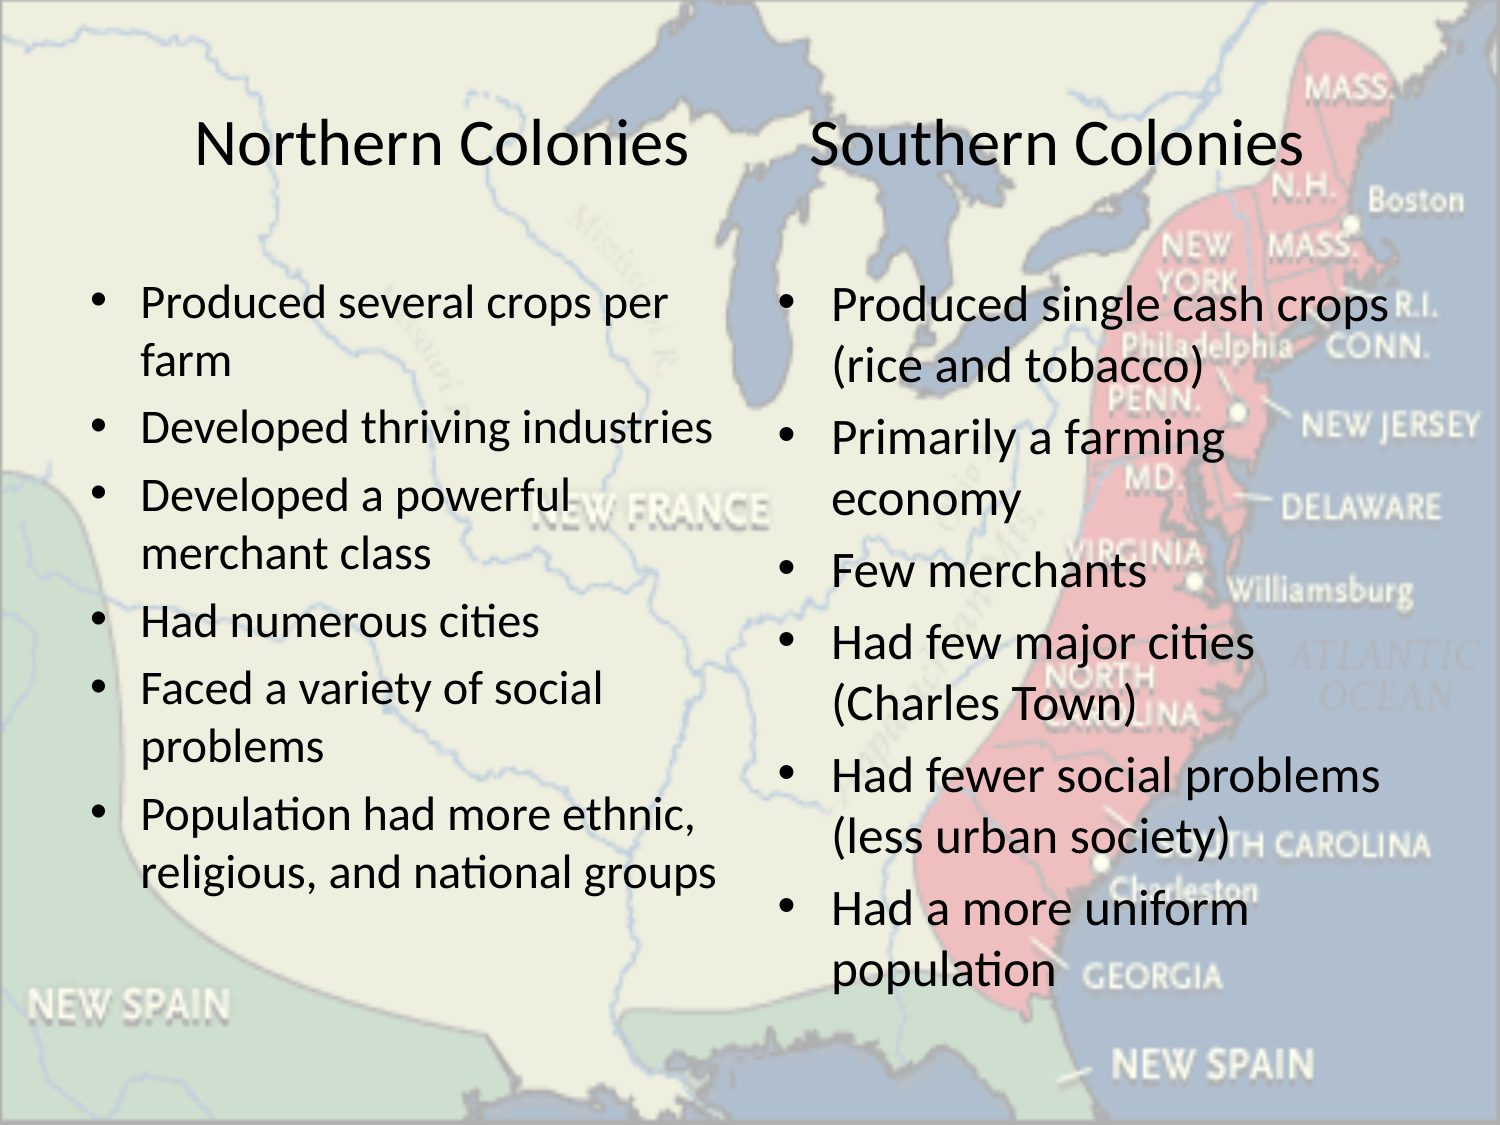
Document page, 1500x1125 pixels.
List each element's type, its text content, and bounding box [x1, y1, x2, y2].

title Northern Colonies Southern Colonies [75, 45, 1425, 233]
list Produced several crops per farm Developed thriving industries Developed a powerful merchant class Had numerous cities Faced a variety of social problems Population had more ethnic, religious, and national groups [75, 262, 738, 1005]
list Produced single cash crops (rice and tobacco) Primarily a farming economy Few merchants Had few major cities (Charles Town) Had fewer social problems (less urban society) Had a more uniform population [762, 262, 1425, 1005]
